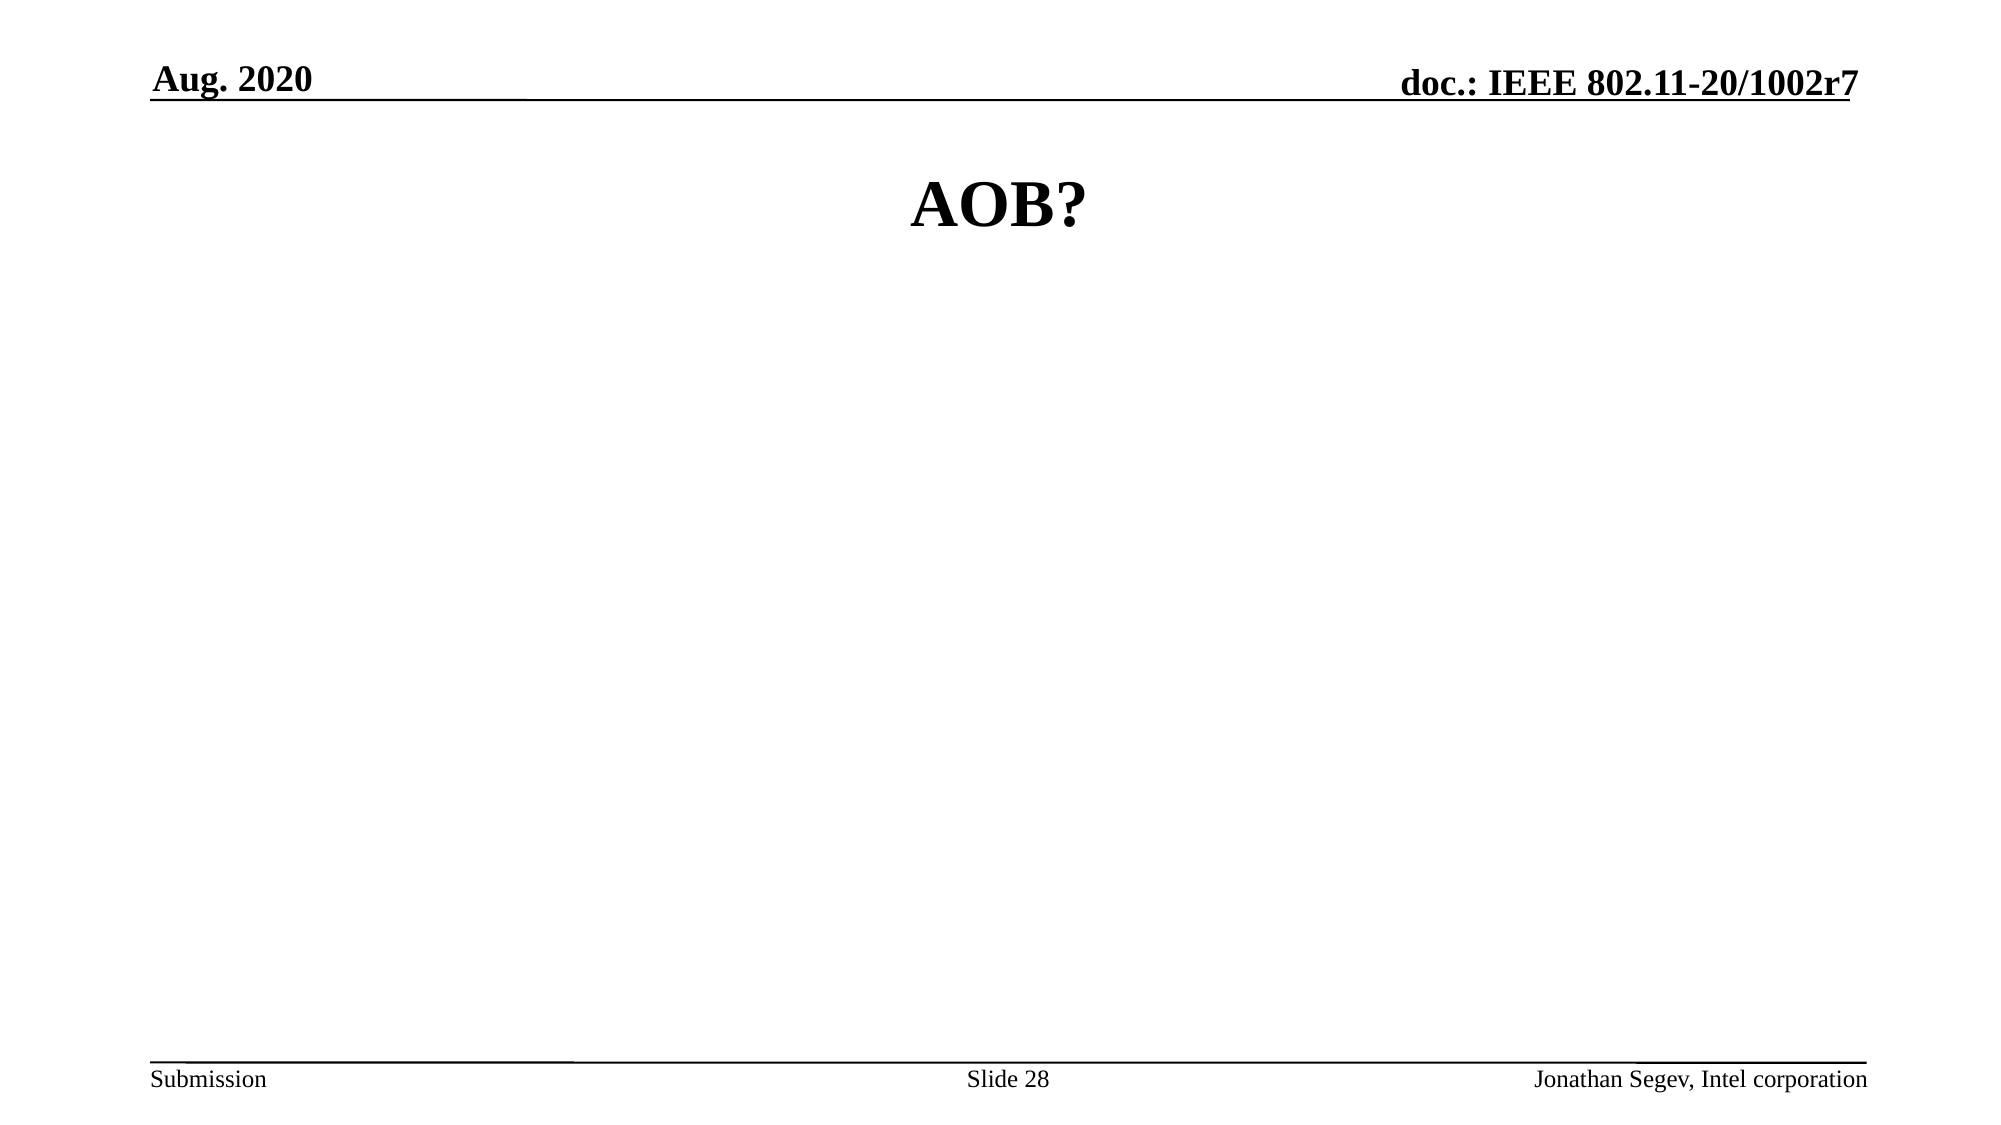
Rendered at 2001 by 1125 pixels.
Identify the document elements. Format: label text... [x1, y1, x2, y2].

title AOB? [149, 112, 1850, 288]
footer Jonathan Segev, Intel corporation [1171, 1061, 1869, 1093]
slide_number Slide 28 [950, 1061, 1067, 1123]
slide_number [152, 54, 563, 100]
